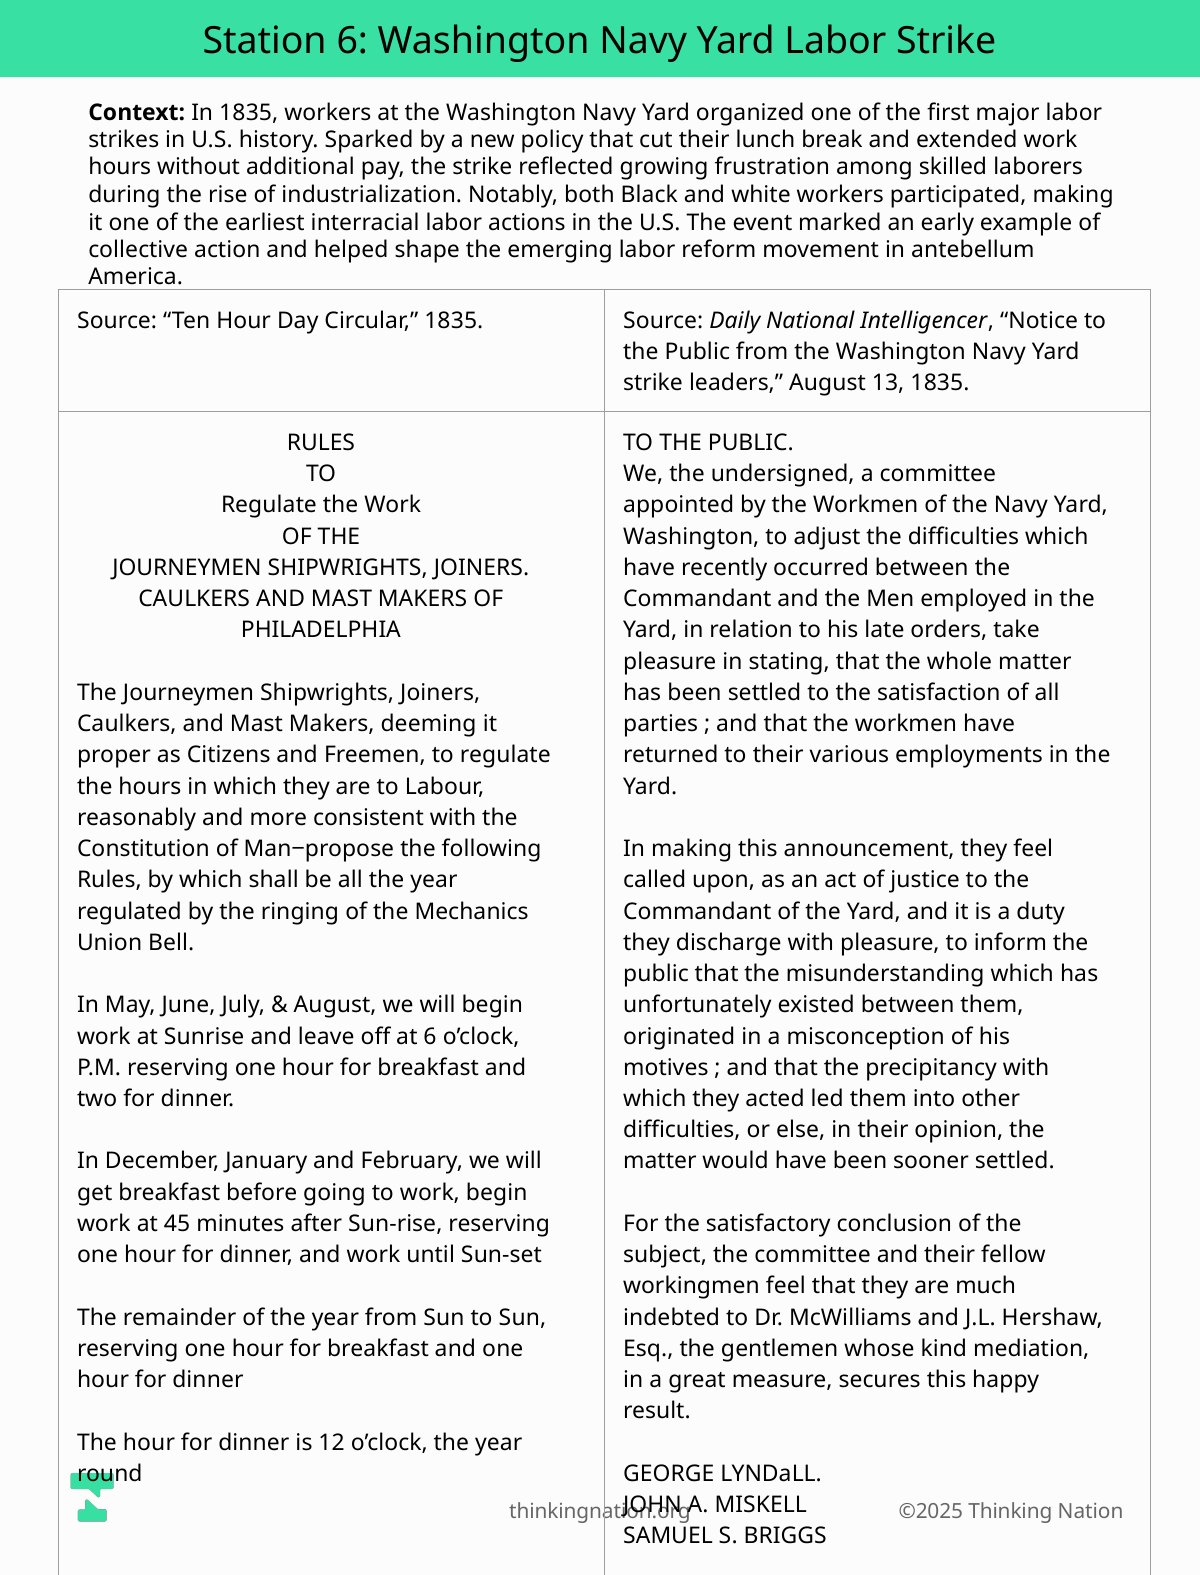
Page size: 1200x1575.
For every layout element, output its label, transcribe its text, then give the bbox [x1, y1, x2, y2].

table_cell TO THE PUBLIC. We, the undersigned, a committee appointed by the Workmen of the Navy Yard, Washington, to adjust the difficulties which have recently occurred between the Commandant and the Men employed in the Yard, in relation to his late orders, take pleasure in stating, that the whole matter has been settled to the satisfaction of all parties ; and that the workmen have returned to their various employments in the Yard. In making this announcement, they feel called upon, as an act of justice to the Commandant of the Yard, and it is a duty they discharge with pleasure, to inform the public that the misunderstanding which has unfortunately existed between them, originated in a misconception of his motives ; and that the precipitancy with which they acted led them into other difficulties, or else, in their opinion, the matter would have been sooner settled. For the satisfactory conclusion of the subject, the committee and their fellow workingmen feel that they are much indebted to Dr. McWilliams and J.L. Hershaw, Esq., the gentlemen whose kind mediation, in a great measure, secures this happy result. GEORGE LYNDaLL. JOHN A. MISKELL SAMUEL S. BRIGGS Washington, Aug. 13. Editors of newspapers who have noticed the recent strike, will please give this an insertion. [605, 412, 1150, 1575]
picture [58, 1463, 126, 1531]
table_header Source: “Ten Hour Day Circular,” 1835. [59, 290, 604, 411]
text_box Station 6: Washington Navy Yard Labor Strike [0, 0, 1200, 77]
table_cell RULES TO Regulate the Work OF THE JOURNEYMEN SHIPWRIGHTS, JOINERS. CAULKERS AND MAST MAKERS OF PHILADELPHIA The Journeymen Shipwrights, Joiners, Caulkers, and Mast Makers, deeming it proper as Citizens and Freemen, to regulate the hours in which they are to Labour, reasonably and more consistent with the Constitution of Man‒propose the following Rules, by which shall be all the year regulated by the ringing of the Mechanics Union Bell. In May, June, July, & August, we will begin work at Sunrise and leave off at 6 o’clock, P.M. reserving one hour for breakfast and two for dinner. In December, January and February, we will get breakfast before going to work, begin work at 45 minutes after Sun-rise, reserving one hour for dinner, and work until Sun-set The remainder of the year from Sun to Sun, reserving one hour for breakfast and one hour for dinner The hour for dinner is 12 o’clock, the year round [59, 412, 604, 1575]
text_box Context: In 1835, workers at the Washington Navy Yard organized one of the first major labor strikes in U.S. history. Sparked by a new policy that cut their lunch break and extended work hours without additional pay, the strike reflected growing frustration among skilled laborers during the rise of industrialization. Notably, both Black and white workers participated, making it one of the earliest interracial labor actions in the U.S. The event marked an early example of collective action and helped shape the emerging labor reform movement in antebellum America. [70, 79, 1139, 273]
table_header Source: Daily National Intelligencer, “Notice to the Public from the Washington Navy Yard strike leaders,” August 13, 1835. [605, 290, 1150, 411]
